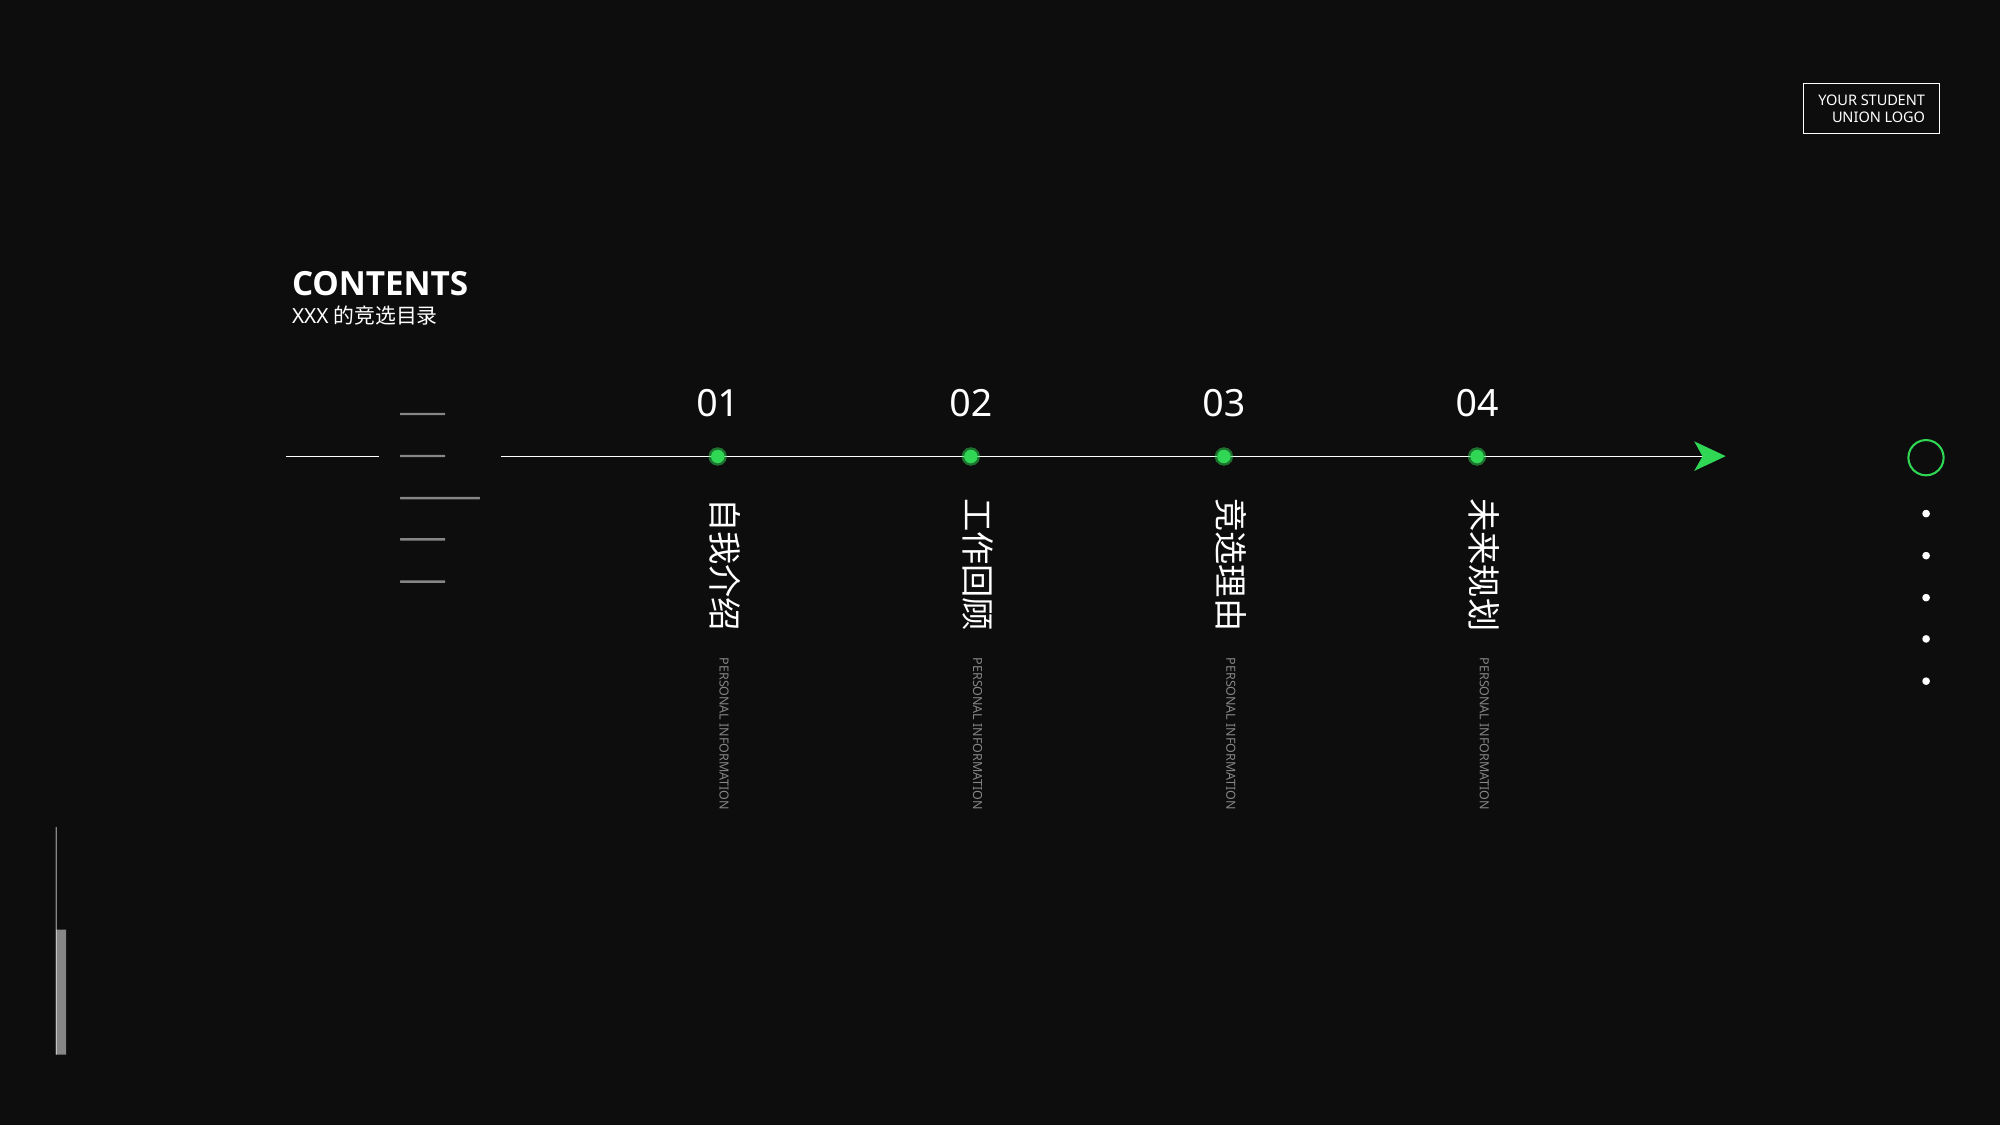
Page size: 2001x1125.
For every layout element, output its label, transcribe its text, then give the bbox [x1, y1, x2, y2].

text_box [1921, 592, 1931, 603]
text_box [682, 483, 754, 823]
text_box [1907, 438, 1945, 477]
text_box [1921, 634, 1931, 644]
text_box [56, 827, 67, 1055]
text_box [1691, 439, 1729, 474]
text_box 01 [673, 371, 762, 432]
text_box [1467, 447, 1487, 466]
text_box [1441, 483, 1513, 823]
text_box [1921, 550, 1931, 561]
text_box [1921, 676, 1931, 686]
text_box [1921, 508, 1931, 519]
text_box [1188, 483, 1260, 823]
text_box XXX的竞选目录 [277, 295, 502, 336]
text_box CONTENTS [277, 254, 502, 295]
text_box 02 [927, 371, 1015, 432]
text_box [708, 447, 727, 466]
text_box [961, 447, 981, 466]
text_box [400, 412, 480, 583]
text_box YOUR STUDENT UNION LOGO [1803, 83, 1940, 134]
text_box 04 [1433, 371, 1521, 432]
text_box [935, 483, 1007, 823]
text_box 03 [1180, 371, 1268, 432]
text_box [1214, 447, 1234, 466]
